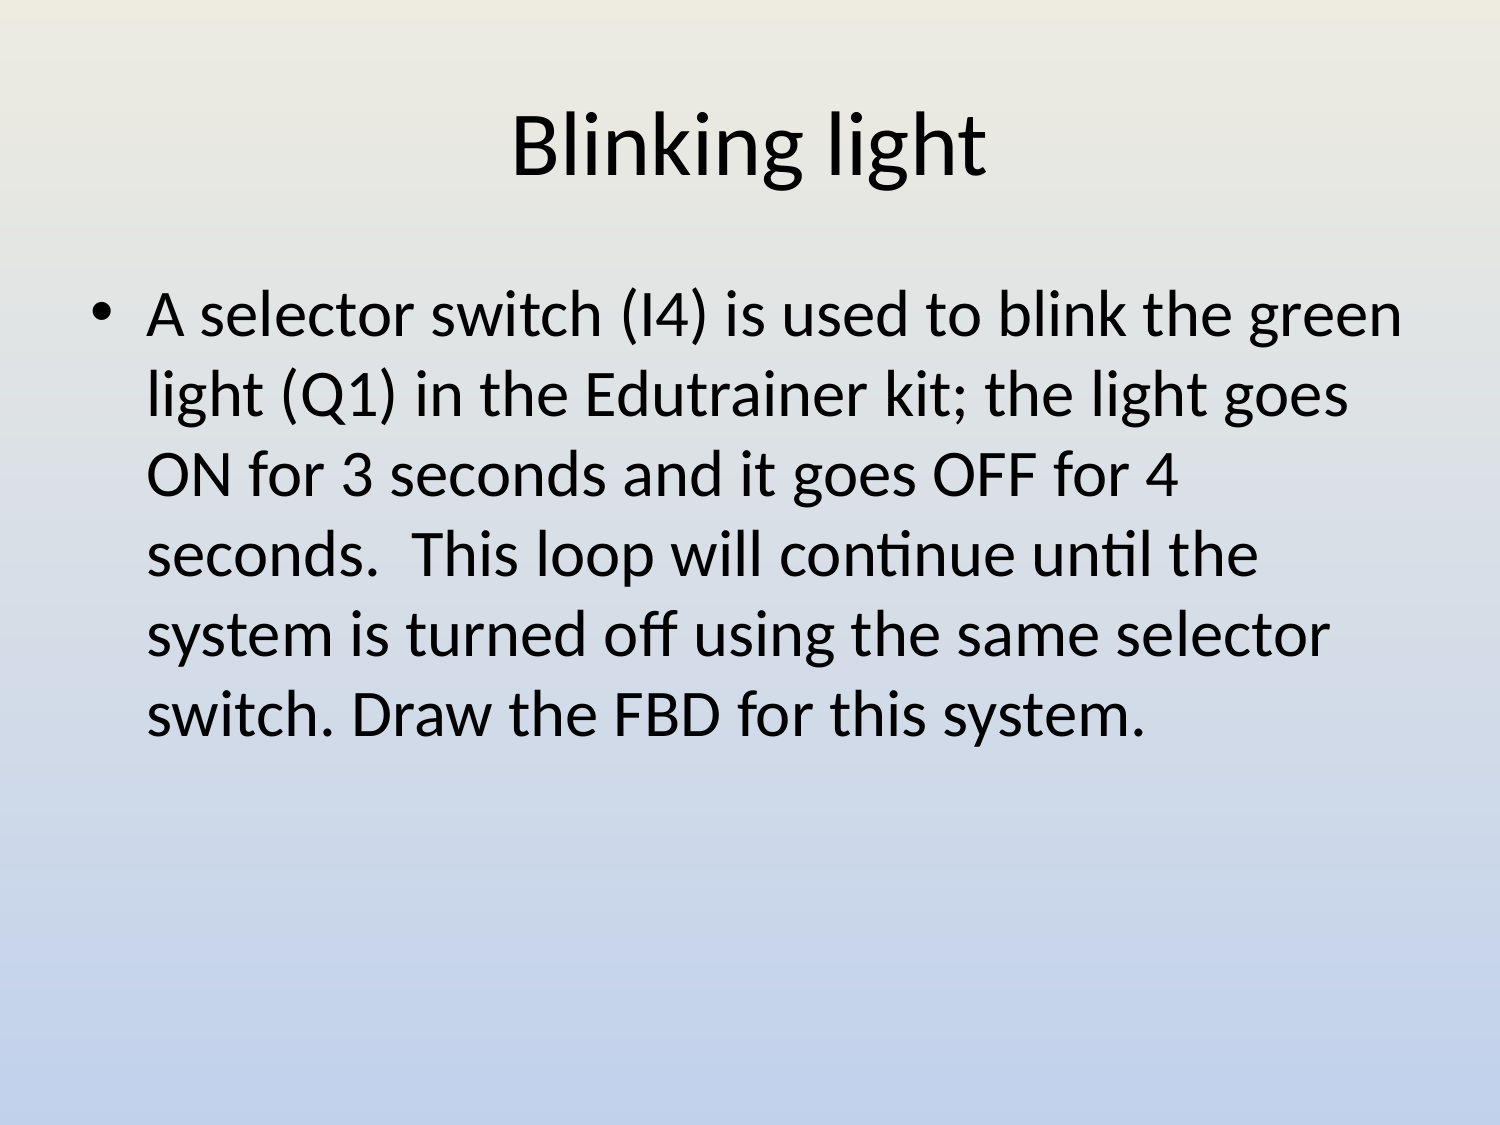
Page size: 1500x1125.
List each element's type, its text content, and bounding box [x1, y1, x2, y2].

title Blinking light [75, 45, 1425, 233]
list A selector switch (I4) is used to blink the green light (Q1) in the Edutrainer kit; the light goes ON for 3 seconds and it goes OFF for 4 seconds. This loop will continue until the system is turned off using the same selector switch. Draw the FBD for this system. [75, 262, 1425, 1005]
